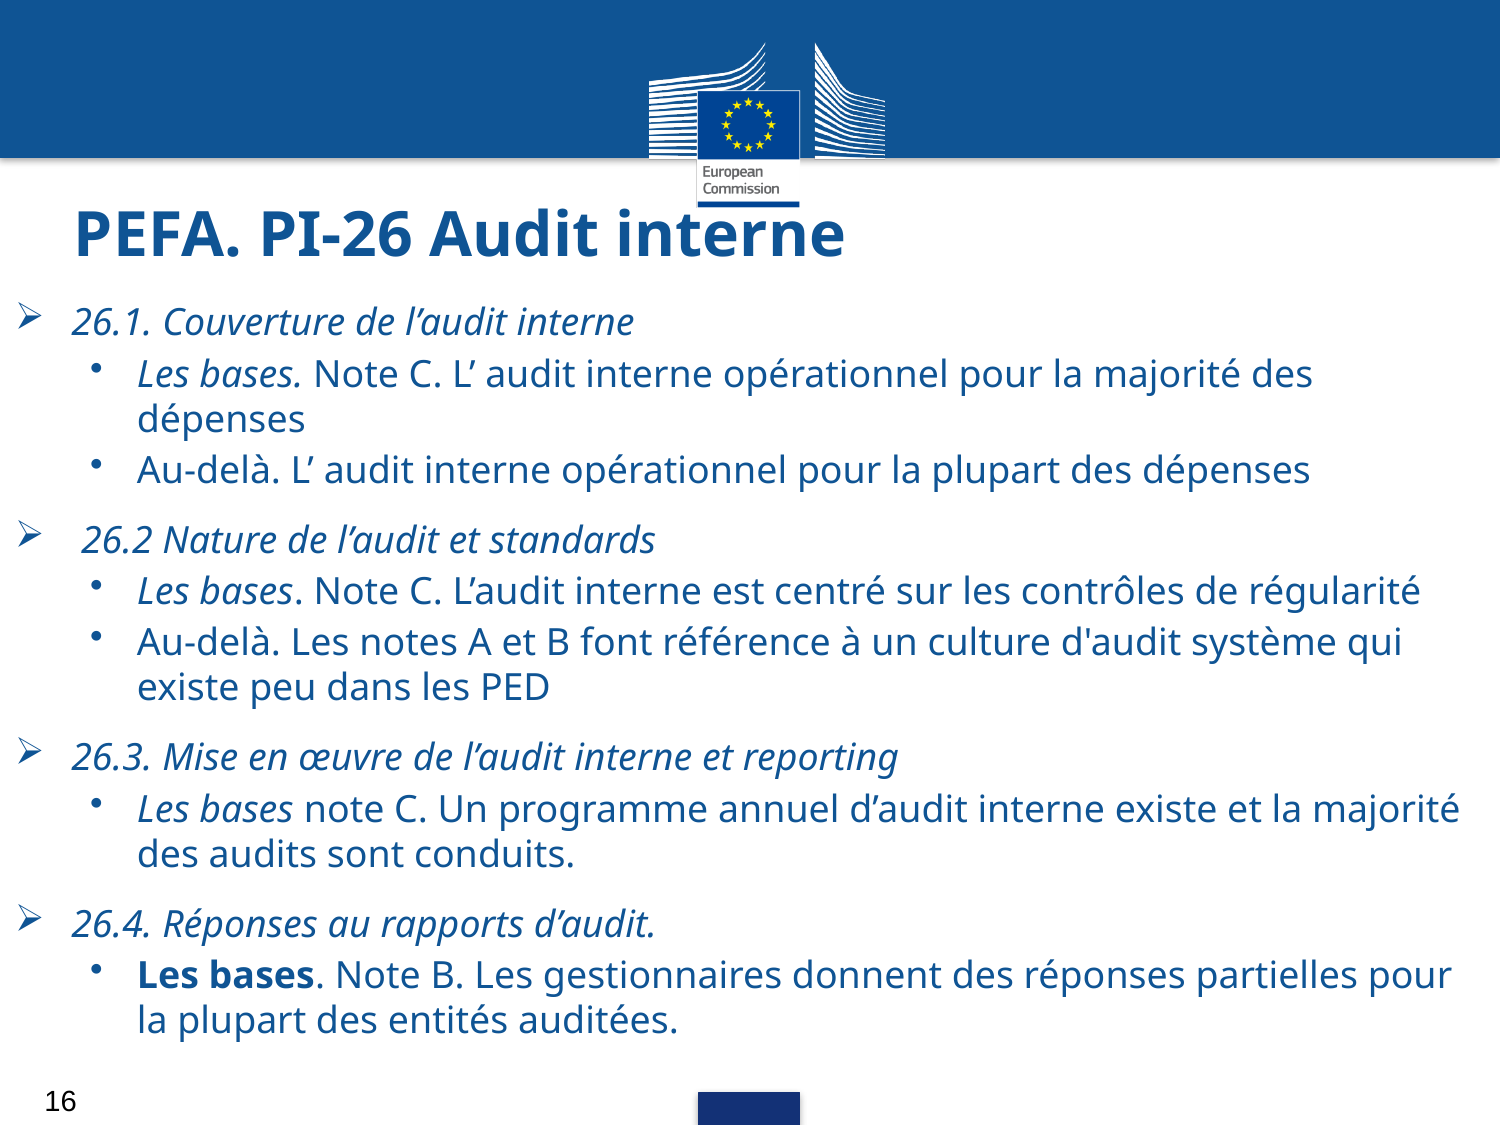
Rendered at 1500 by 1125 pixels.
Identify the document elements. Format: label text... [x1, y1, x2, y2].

picture [649, 42, 885, 136]
list 26.1. Couverture de l’audit interne Les bases. Note C. L’ audit interne opérationnel pour la majorité des dépenses Au-delà. L’ audit interne opérationnel pour la plupart des dépenses 26.2 Nature de l’audit et standards Les bases. Note C. L’audit interne est centré sur les contrôles de régularité Au-delà. Les notes A et B font référence à un culture d'audit système qui existe peu dans les PED 26.3. Mise en œuvre de l’audit interne et reporting Les bases note C. Un programme annuel d’audit interne existe et la majorité des audits sont conduits. 26.4. Réponses au rapports d’audit. Les bases. Note B. Les gestionnaires donnent des réponses partielles pour la plupart des entités auditées. [0, 290, 1500, 965]
slide_number 16 [29, 1046, 505, 1125]
title PEFA. PI-26 Audit interne [0, 136, 1500, 290]
